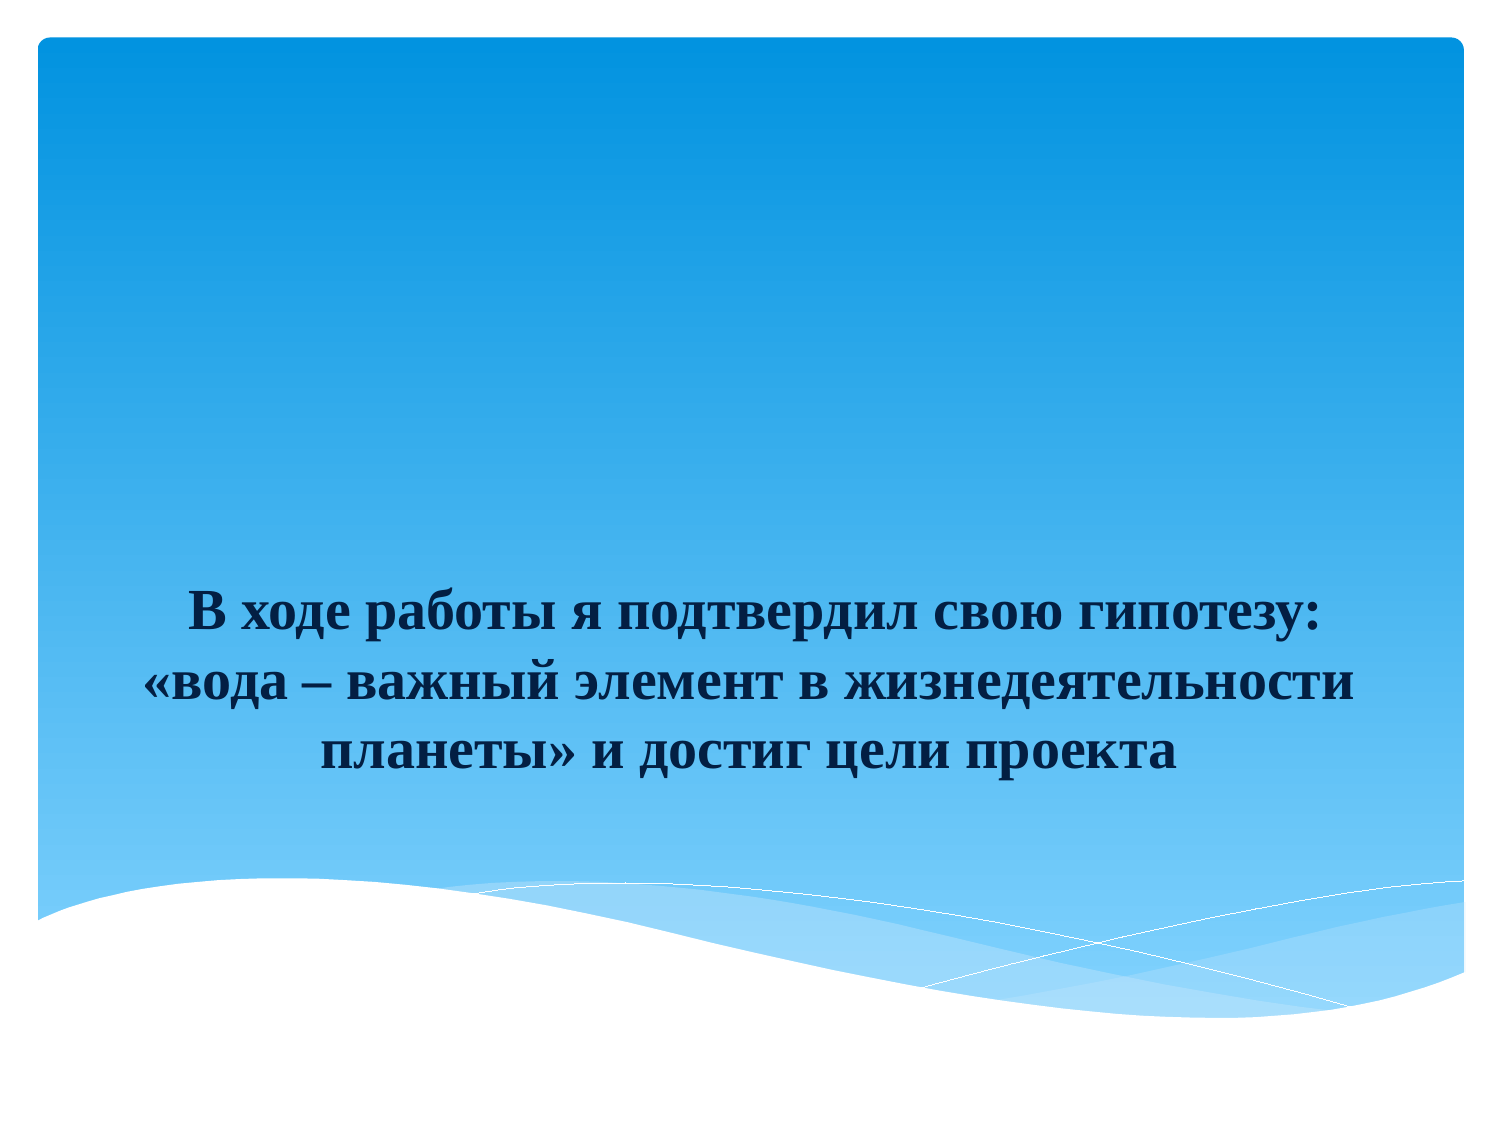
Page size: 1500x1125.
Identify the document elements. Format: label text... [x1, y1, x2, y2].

title В ходе работы я подтвердил свою гипотезу: «вода – важный элемент в жизнедеятельности планеты» и достиг цели проекта [112, 562, 1388, 858]
